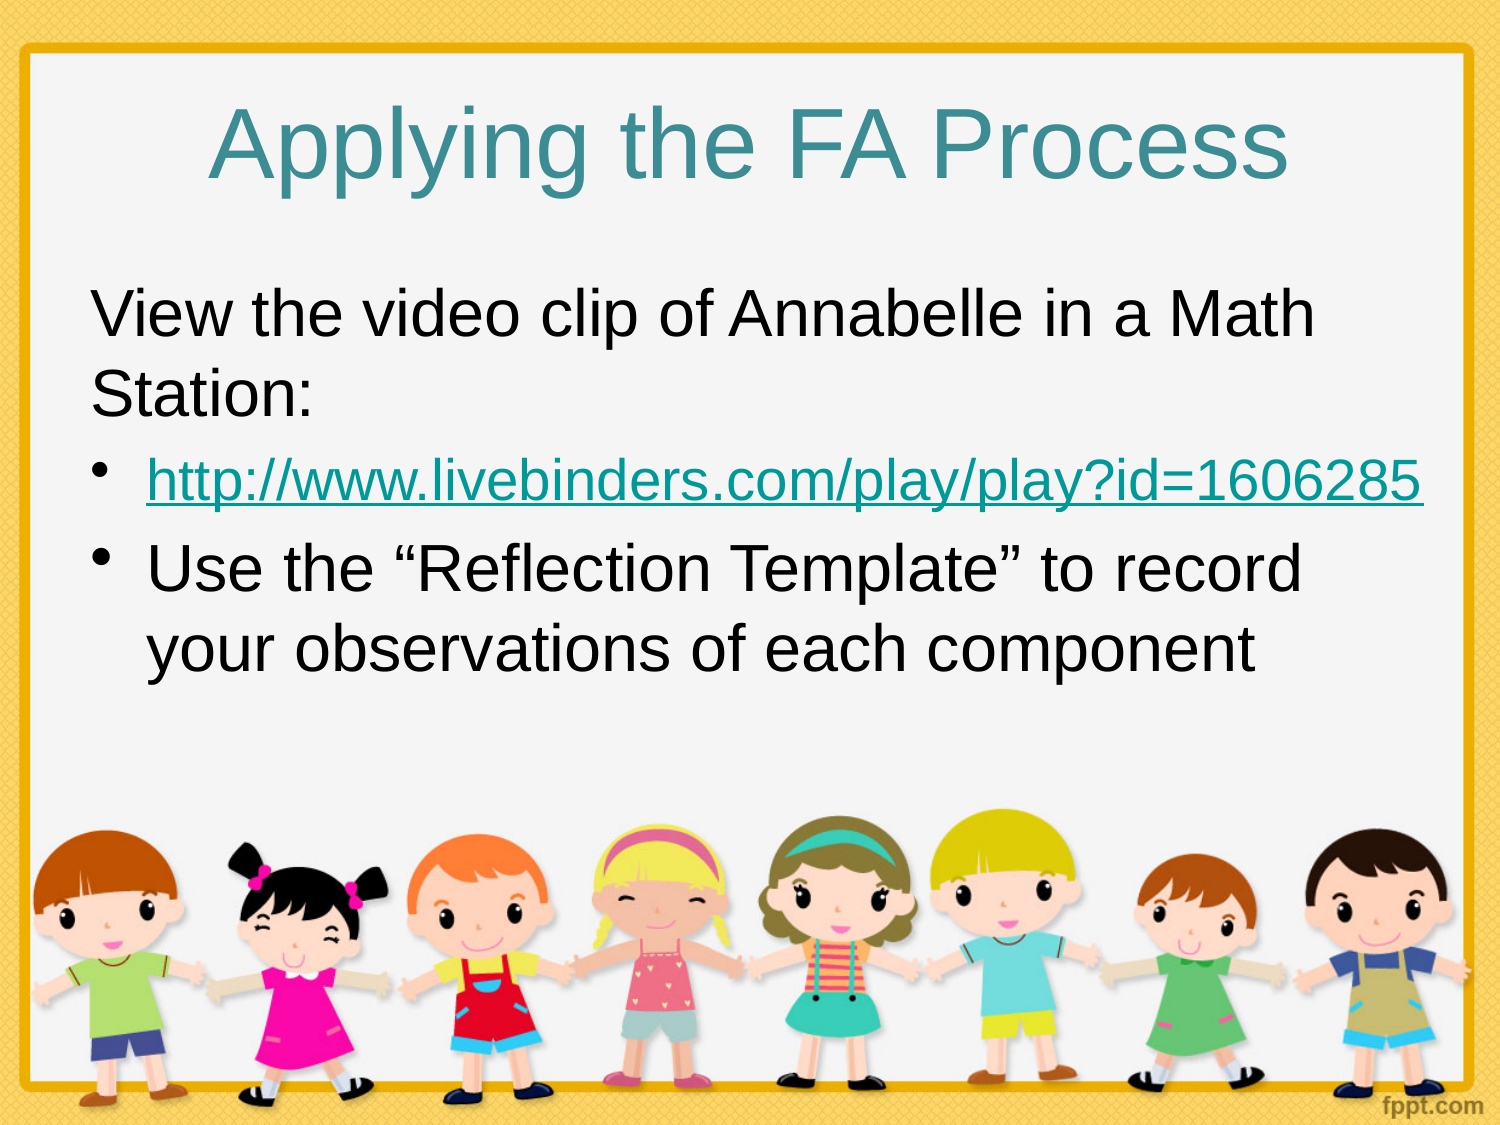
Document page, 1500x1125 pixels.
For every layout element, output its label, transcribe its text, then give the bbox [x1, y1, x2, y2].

picture [0, 0, 1500, 1125]
list View the video clip of Annabelle in a Math Station: http://www.livebinders.com/play/play?id=1606285 Use the “Reflection Template” to record your observations of each component [75, 262, 1450, 1005]
title Applying the FA Process [75, 45, 1425, 233]
